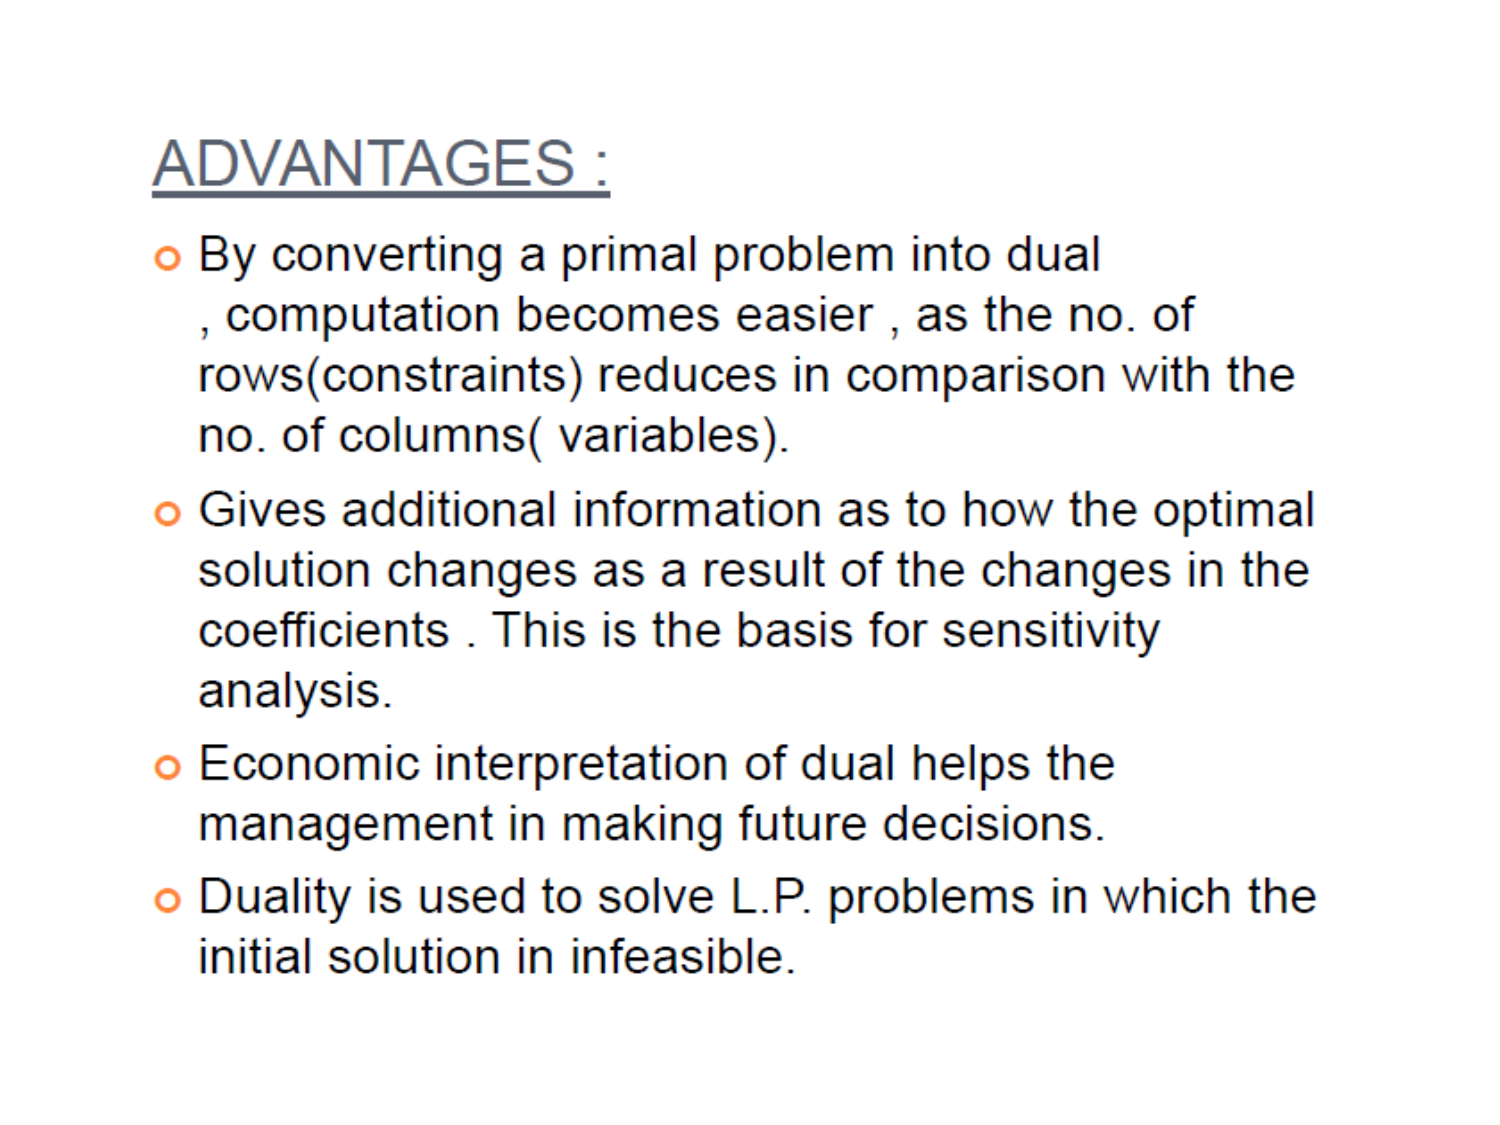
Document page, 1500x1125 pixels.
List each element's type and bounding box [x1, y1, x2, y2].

picture [122, 108, 1378, 1017]
